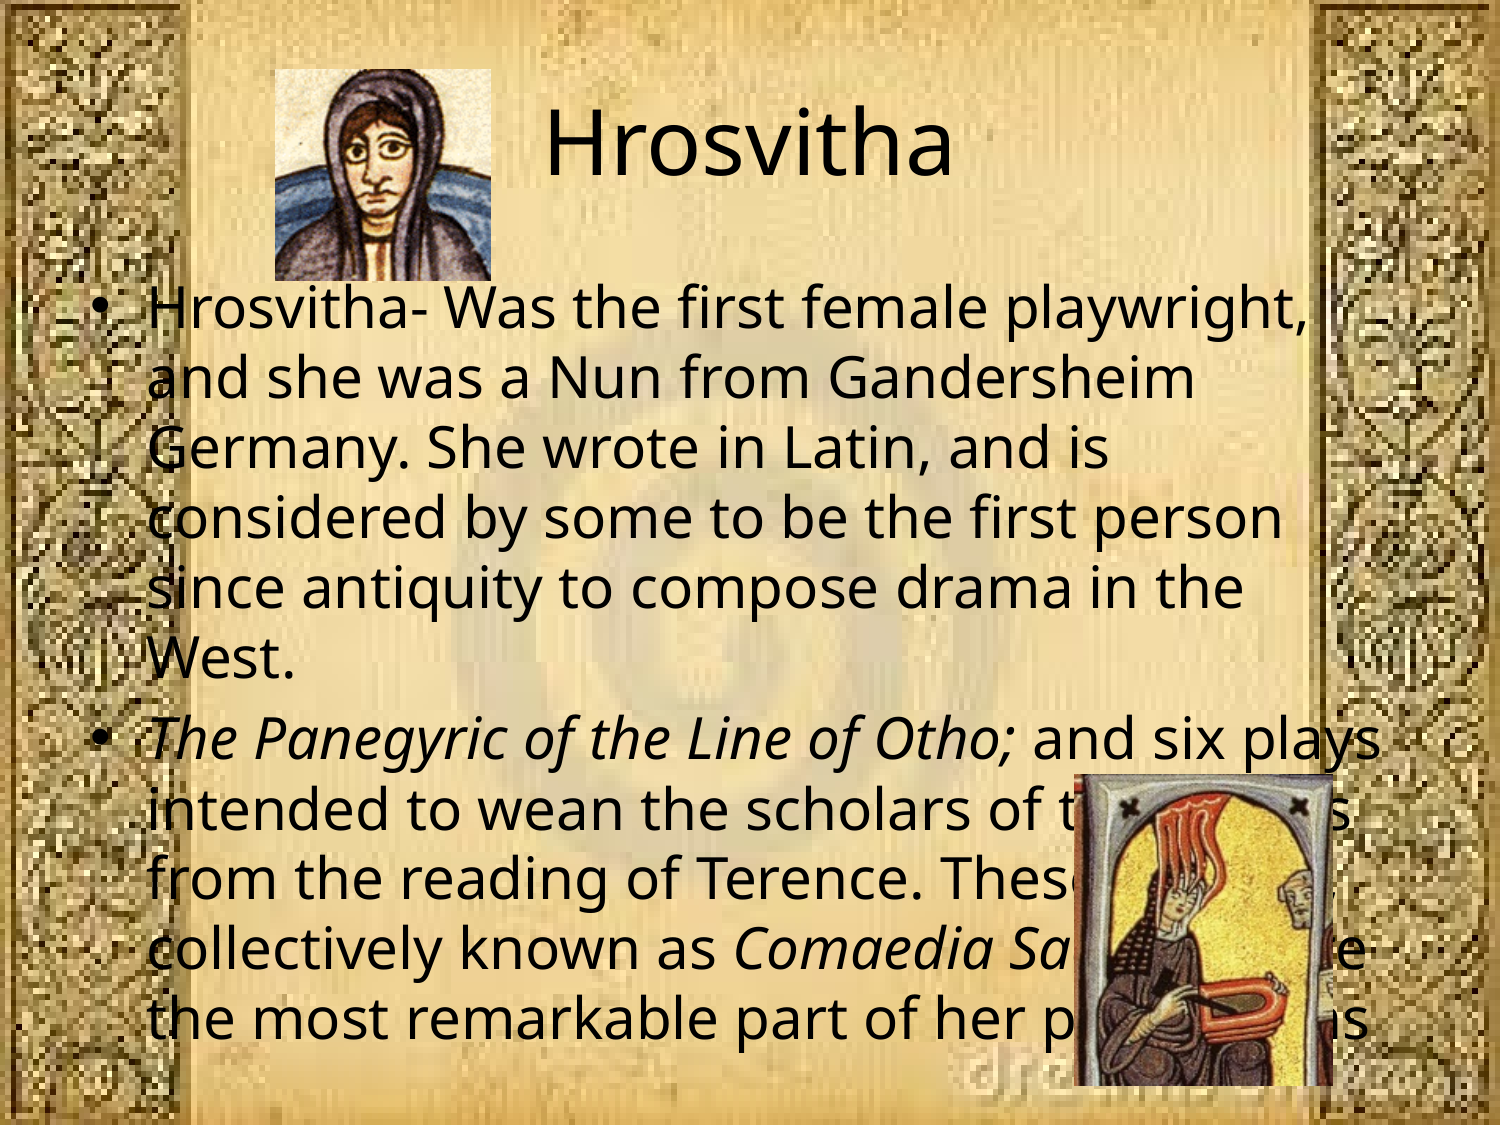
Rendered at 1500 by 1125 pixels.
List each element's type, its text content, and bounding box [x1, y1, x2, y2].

text_box Hrosvitha [74, 45, 1425, 233]
list Hrosvitha- Was the first female playwright, and she was a Nun from Gandersheim Germany. She wrote in Latin, and is considered by some to be the first person since antiquity to compose drama in the West. The Panegyric of the Line of Otho; and six plays intended to wean the scholars of those days from the reading of Terence. These dramas, collectively known as Comaedia Sacrae VI, are the most remarkable part of her productions [75, 262, 1425, 1005]
picture [0, 0, 1500, 1125]
